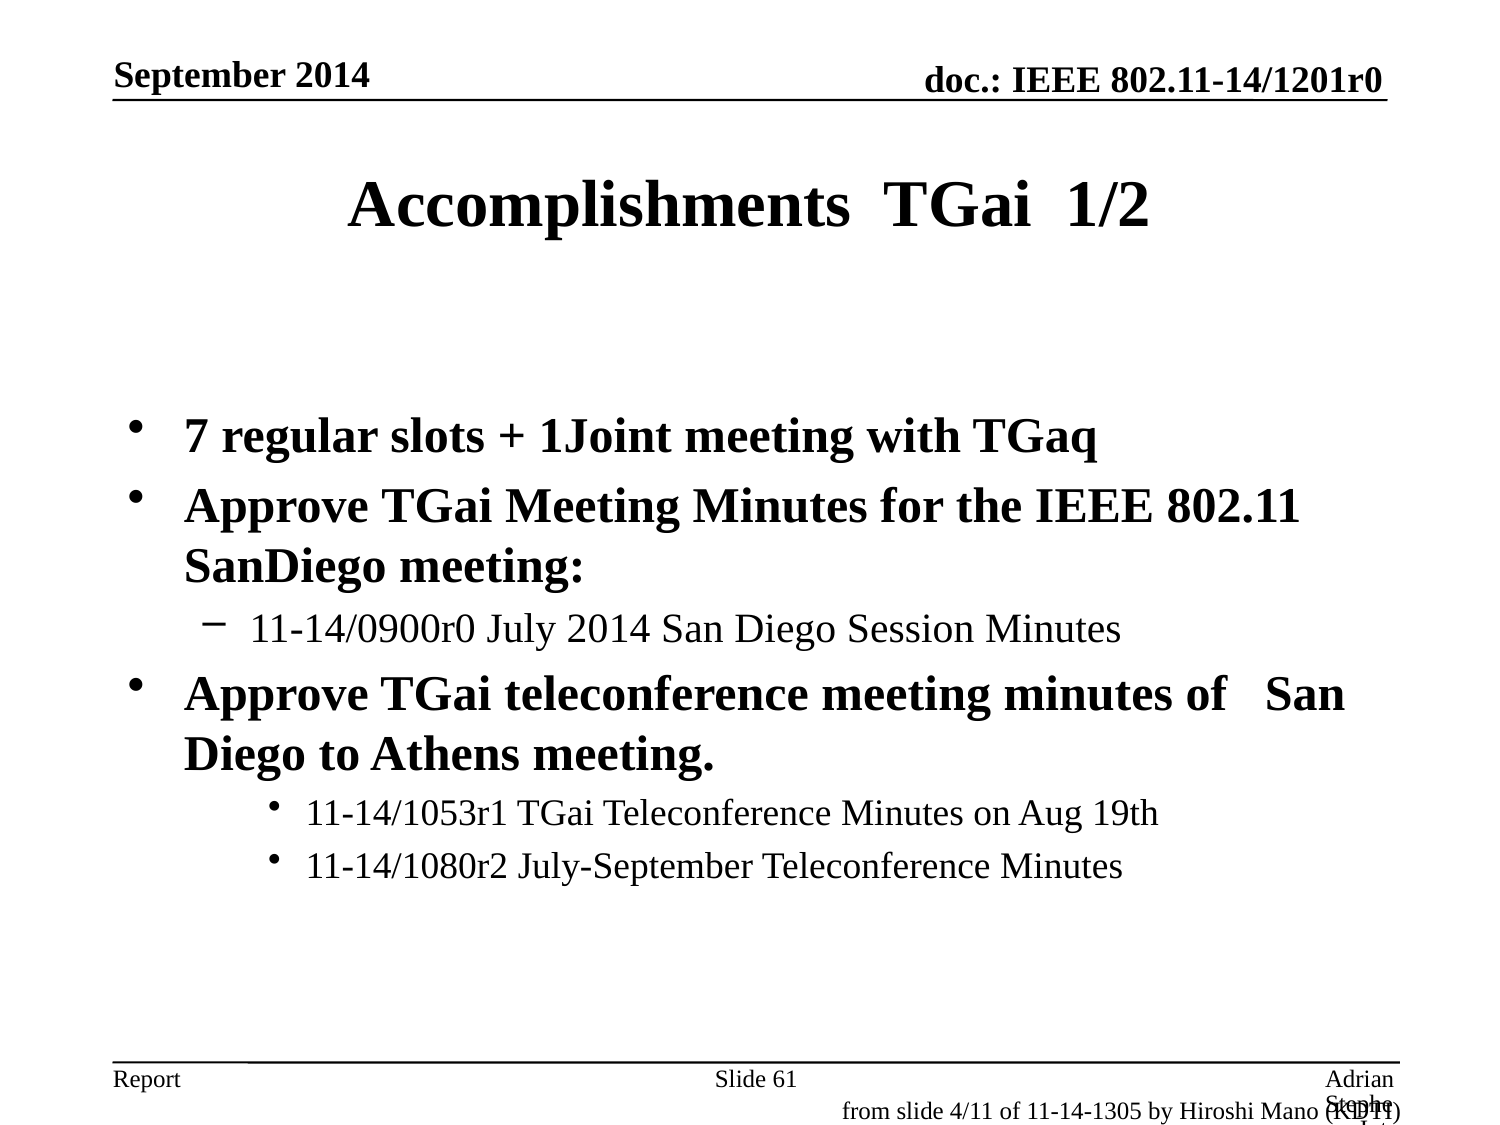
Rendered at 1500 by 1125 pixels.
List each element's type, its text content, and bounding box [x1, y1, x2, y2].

slide_number Slide 61 [712, 1061, 800, 1087]
footer Adrian Stephens, Intel Corporation [1324, 1061, 1402, 1087]
title Accomplishments TGai 1/2 [112, 112, 1388, 288]
text_box from slide 4/11 of 11-14-1305 by Hiroshi Mano (KDTI) [343, 1087, 1417, 1125]
text_box September 2014 [113, 50, 371, 96]
list 7 regular slots + 1Joint meeting with TGaq Approve TGai Meeting Minutes for the IEEE 802.11 SanDiego meeting: 11-14/0900r0 July 2014 San Diego Session Minutes Approve TGai teleconference meeting minutes of San Diego to Athens meeting. 11-14/1053r1 TGai Teleconference Minutes on Aug 19th 11-14/1080r2 July-September Teleconference Minutes [112, 324, 1388, 1000]
